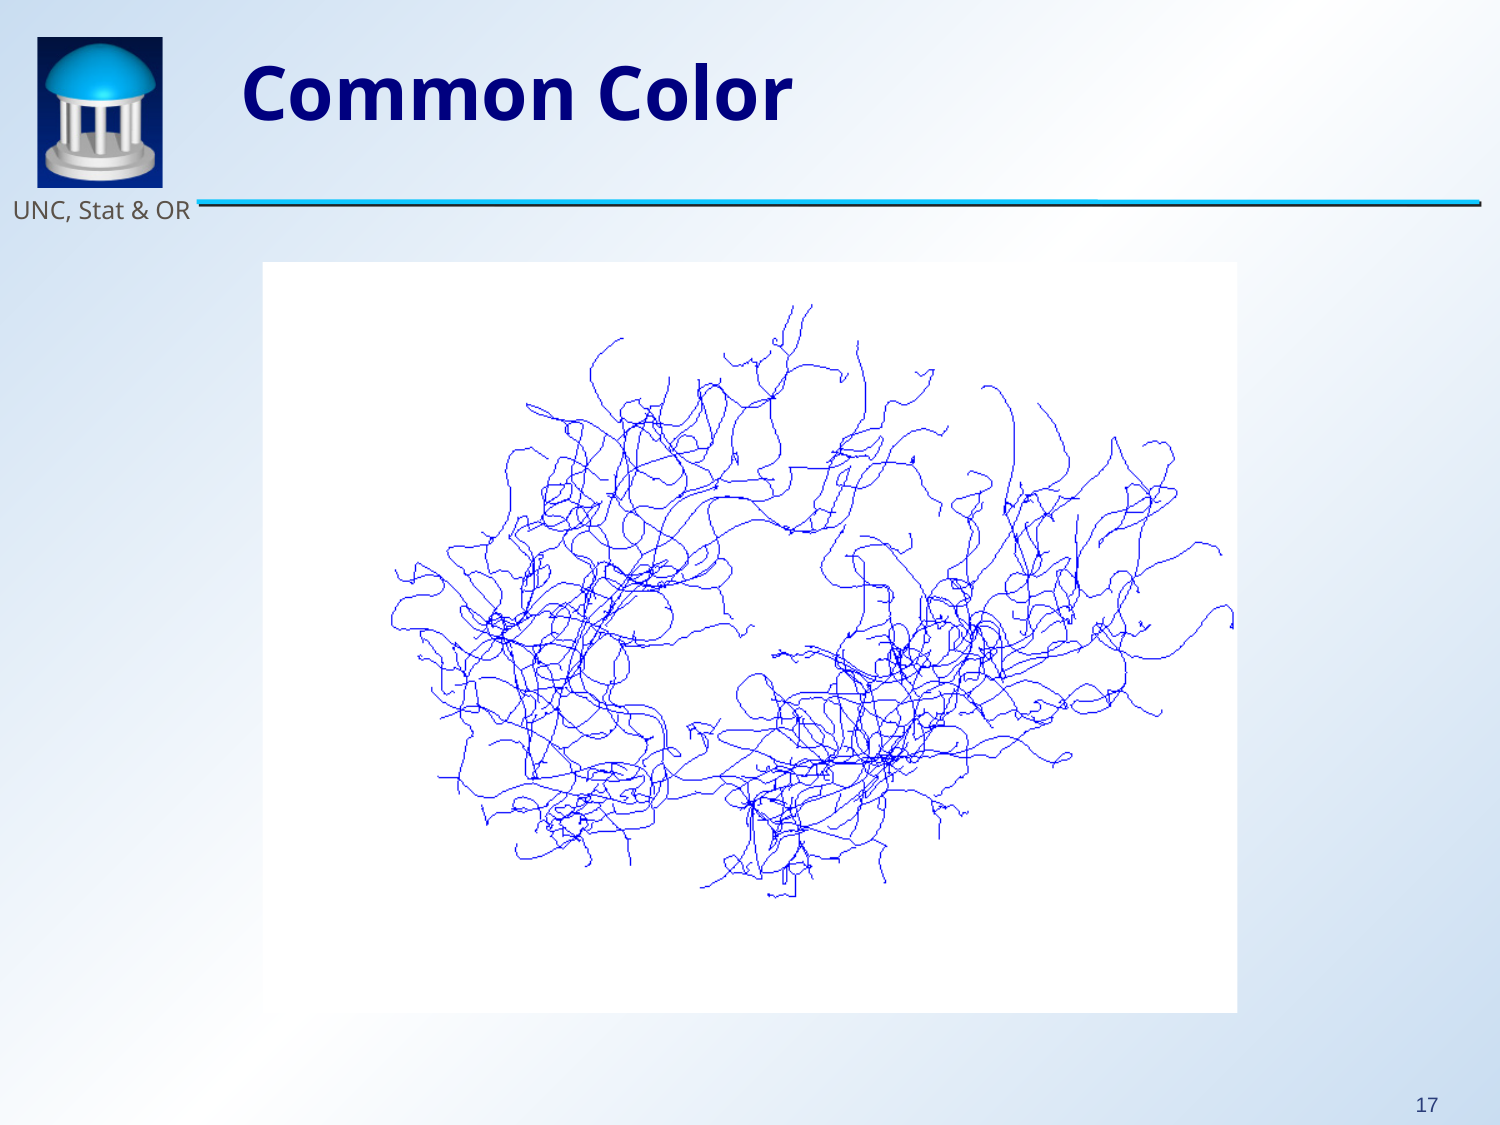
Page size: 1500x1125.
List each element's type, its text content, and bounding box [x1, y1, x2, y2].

picture [262, 262, 1238, 1013]
title Common Color [224, 24, 1398, 156]
